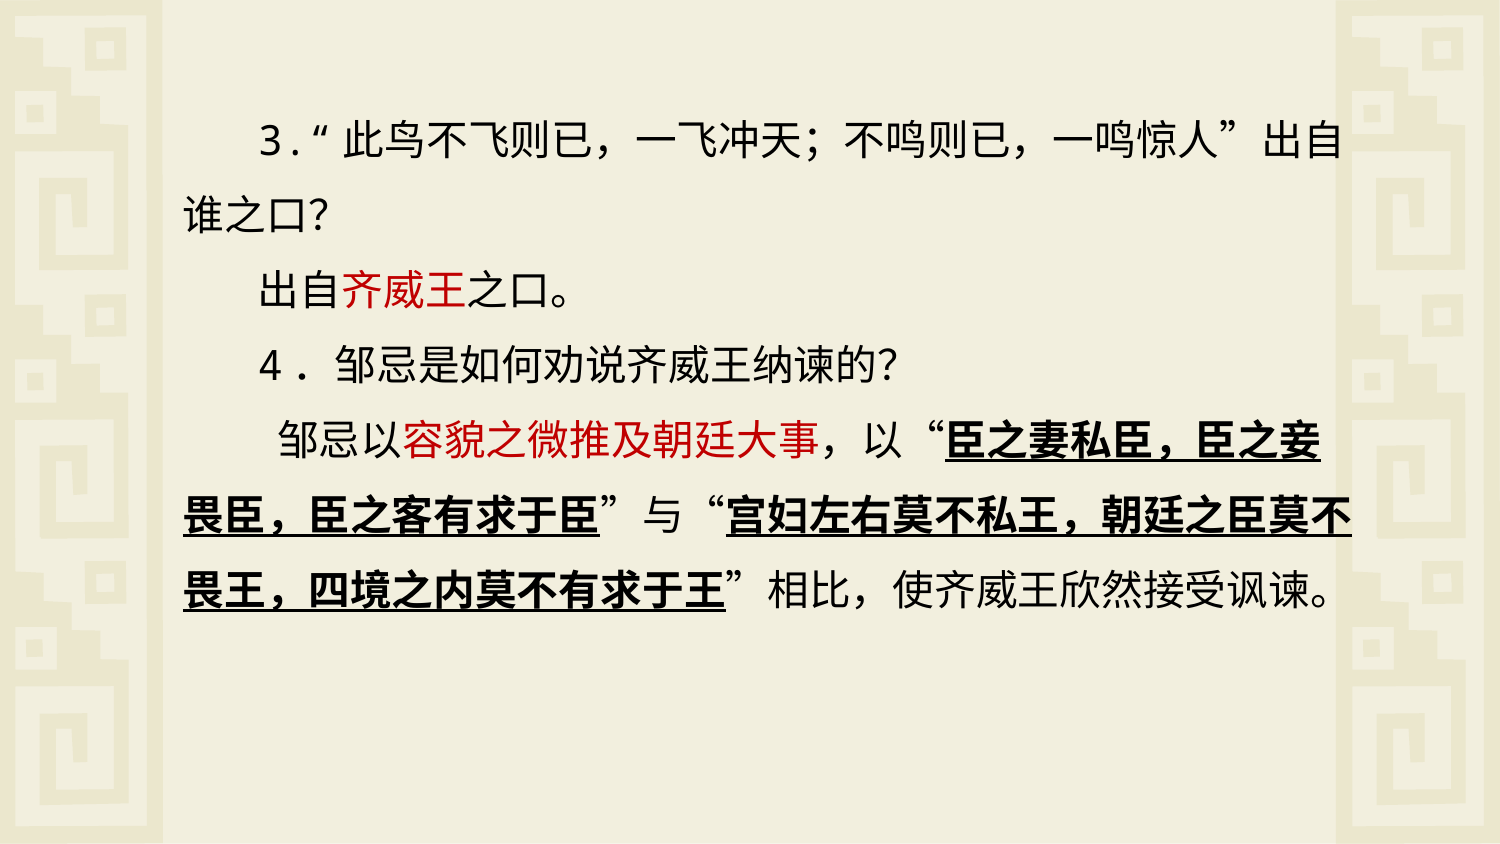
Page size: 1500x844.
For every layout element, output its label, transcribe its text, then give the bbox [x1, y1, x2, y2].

text_box 3.“此鸟不飞则已，一飞冲天；不鸣则已，一鸣惊人”出自谁之口？ 出自齐威王之口。 4．邹忌是如何劝说齐威王纳谏的？ 邹忌以容貌之微推及朝廷大事，以“臣之妻私臣，臣之妾畏臣，臣之客有求于臣”与“宫妇左右莫不私王，朝廷之臣莫不畏王，四境之内莫不有求于王”相比，使齐威王欣然接受讽谏。 [168, 81, 1369, 622]
